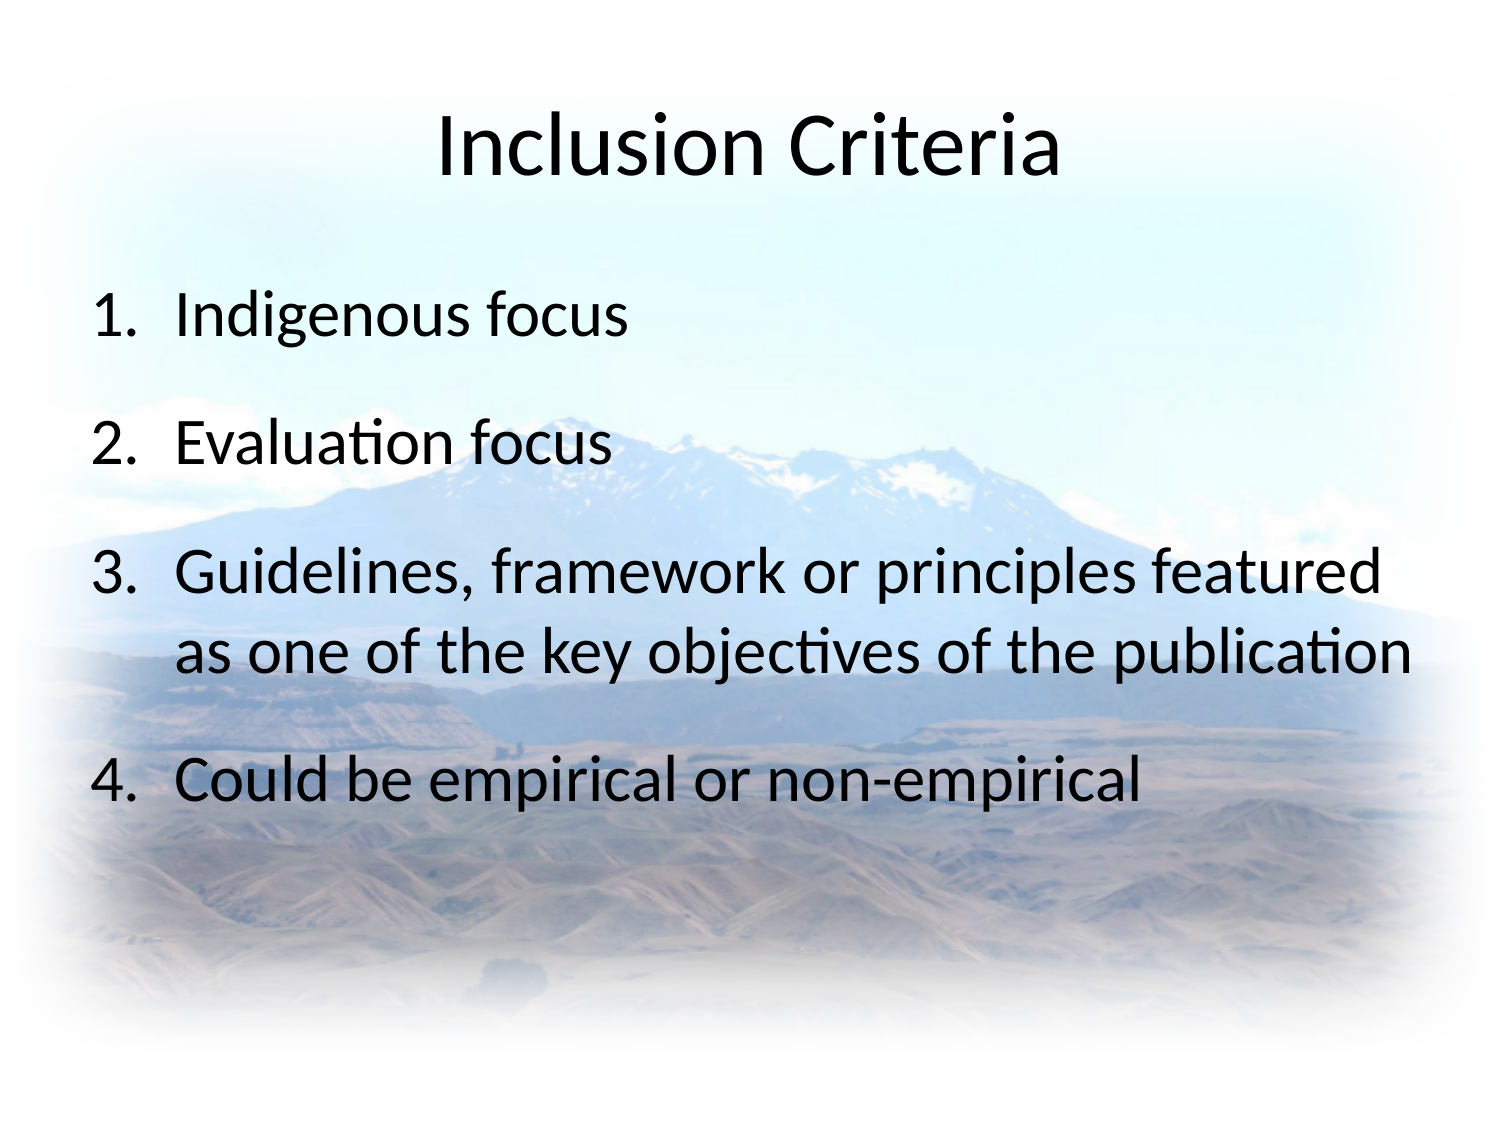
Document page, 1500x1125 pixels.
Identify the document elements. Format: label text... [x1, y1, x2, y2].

title Inclusion Criteria [75, 45, 1425, 233]
list Indigenous focus Evaluation focus Guidelines, framework or principles featured as one of the key objectives of the publication Could be empirical or non-empirical [75, 262, 1447, 1005]
